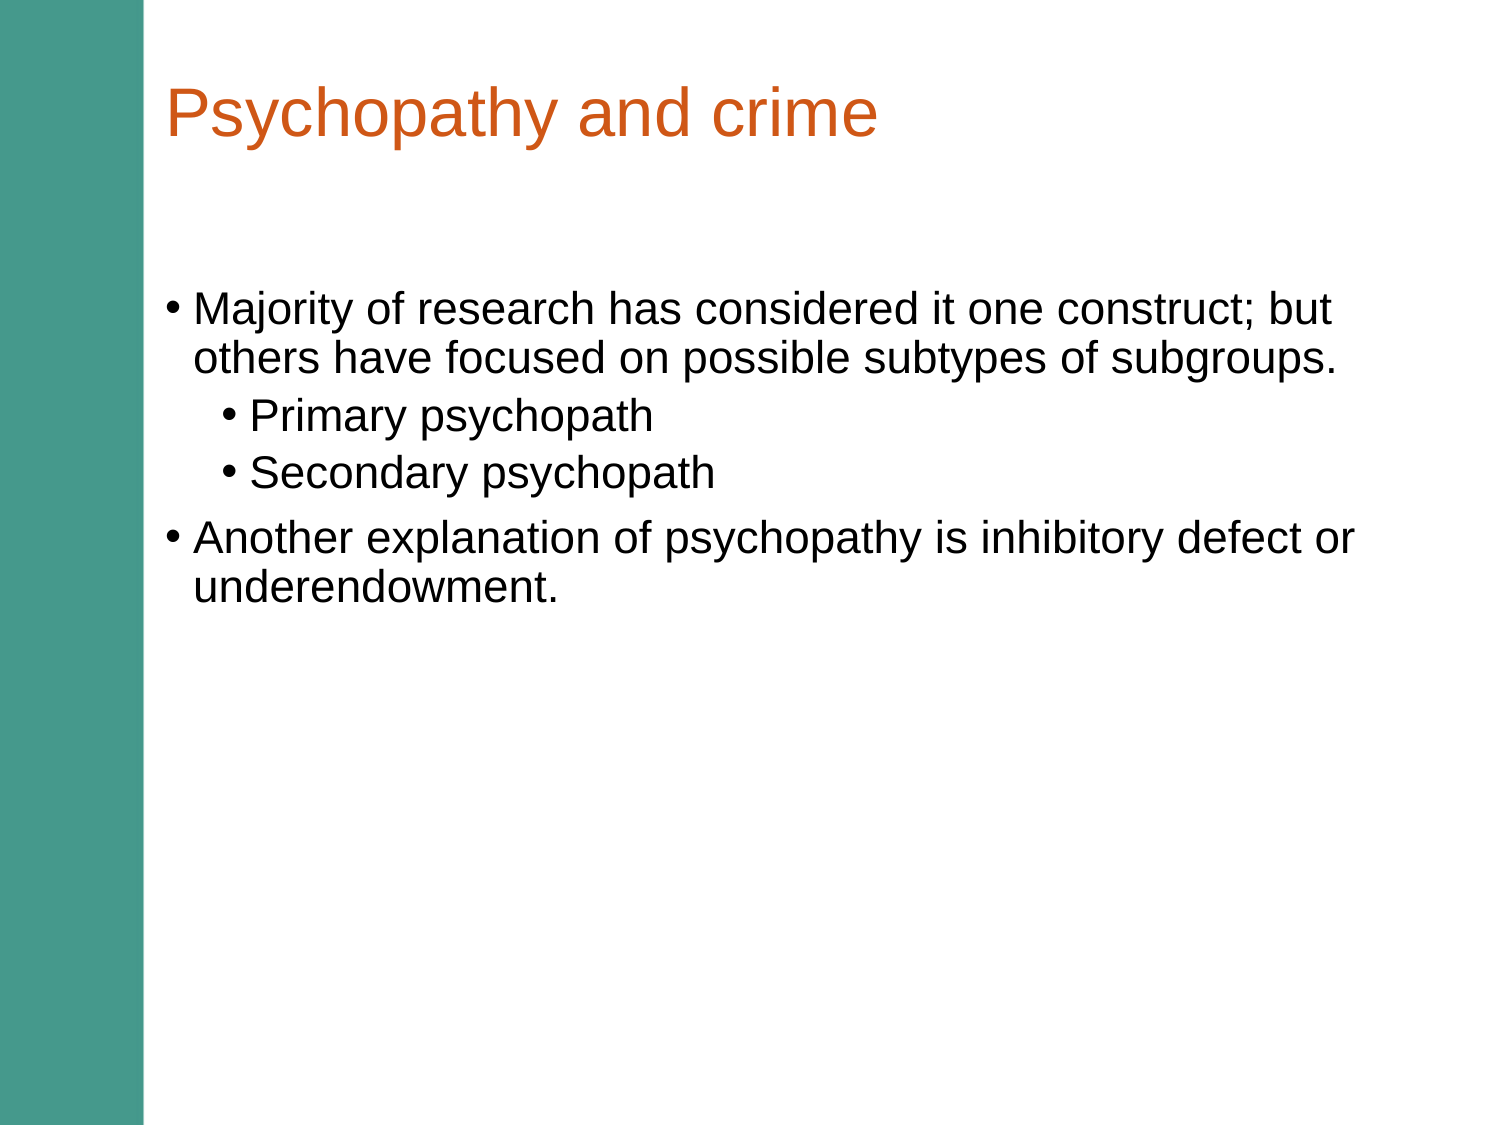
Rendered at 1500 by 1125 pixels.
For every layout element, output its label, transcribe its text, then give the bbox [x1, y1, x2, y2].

list Majority of research has considered it one construct; but others have focused on possible subtypes of subgroups. Primary psychopath Secondary psychopath Another explanation of psychopathy is inhibitory defect or underendowment. [150, 277, 1444, 713]
title Psychopathy and crime [150, 50, 1444, 178]
picture [0, 0, 1500, 1125]
